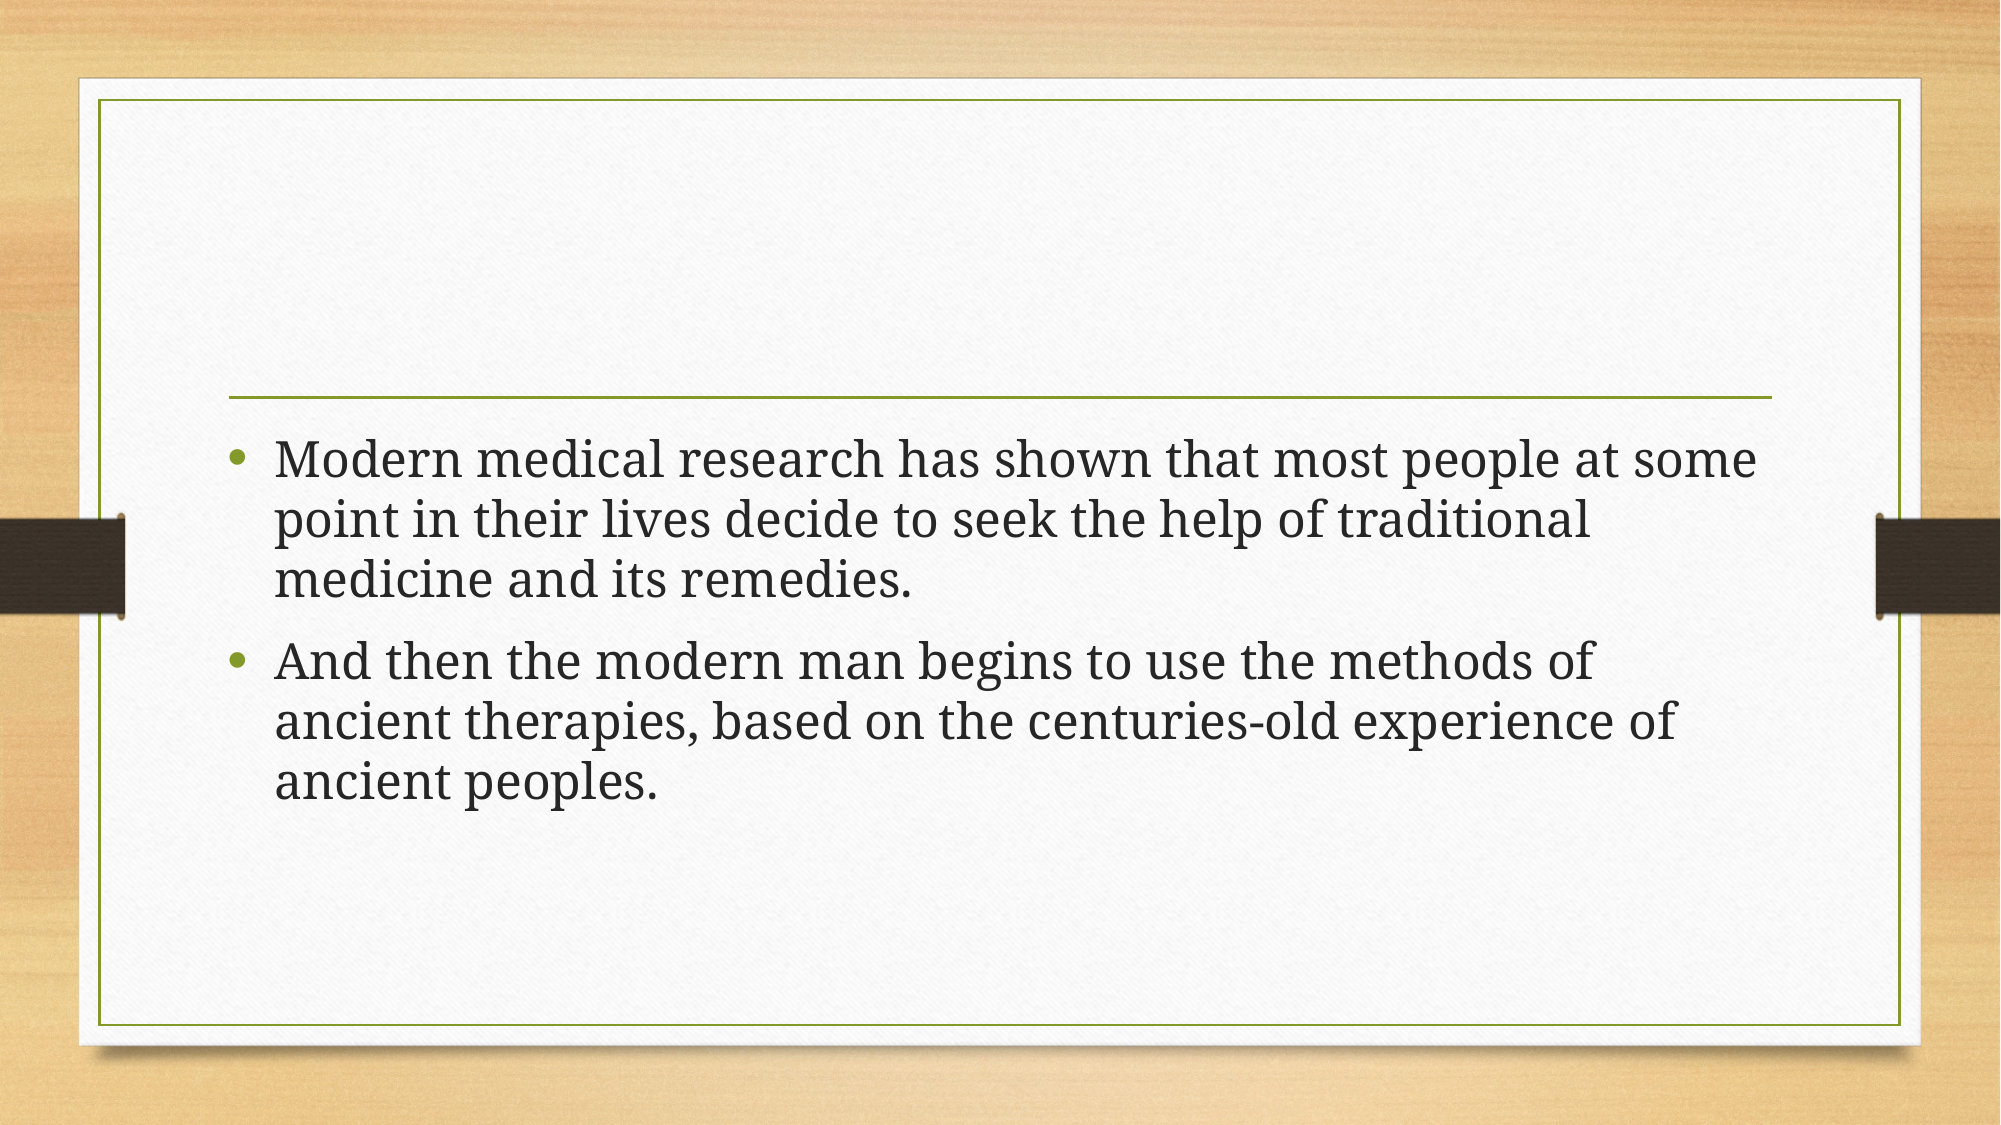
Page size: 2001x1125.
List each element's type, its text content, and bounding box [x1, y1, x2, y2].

list Modern medical research has shown that most people at some point in their lives decide to seek the help of traditional medicine and its remedies. And then the modern man begins to use the methods of ancient therapies, based on the centuries-old experience of ancient peoples. [212, 419, 1788, 964]
picture [0, 0, 2001, 1125]
